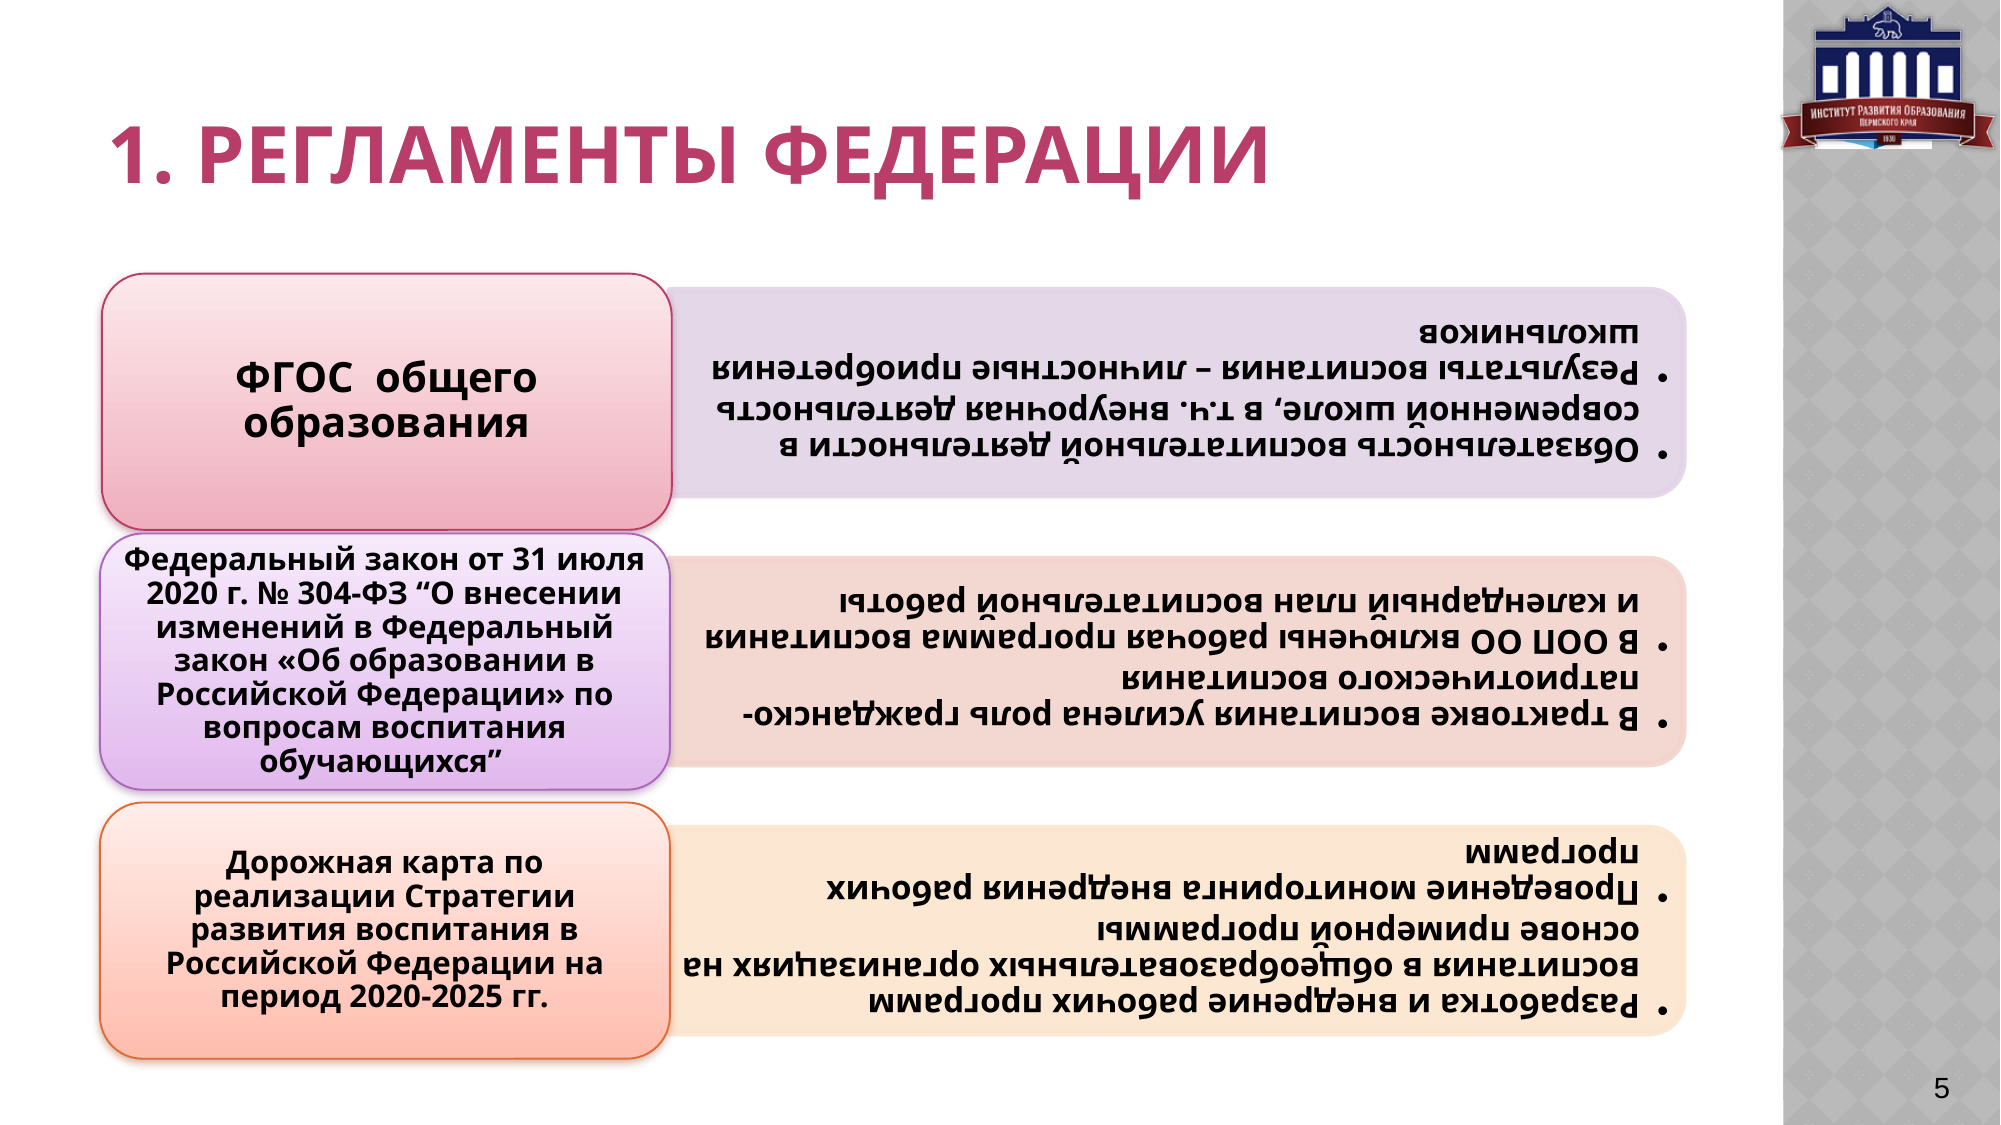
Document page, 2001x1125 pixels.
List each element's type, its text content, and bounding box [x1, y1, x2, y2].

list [99, 263, 1684, 1060]
title 1. Регламенты федерации [99, 52, 1684, 200]
picture [1775, 0, 2000, 155]
